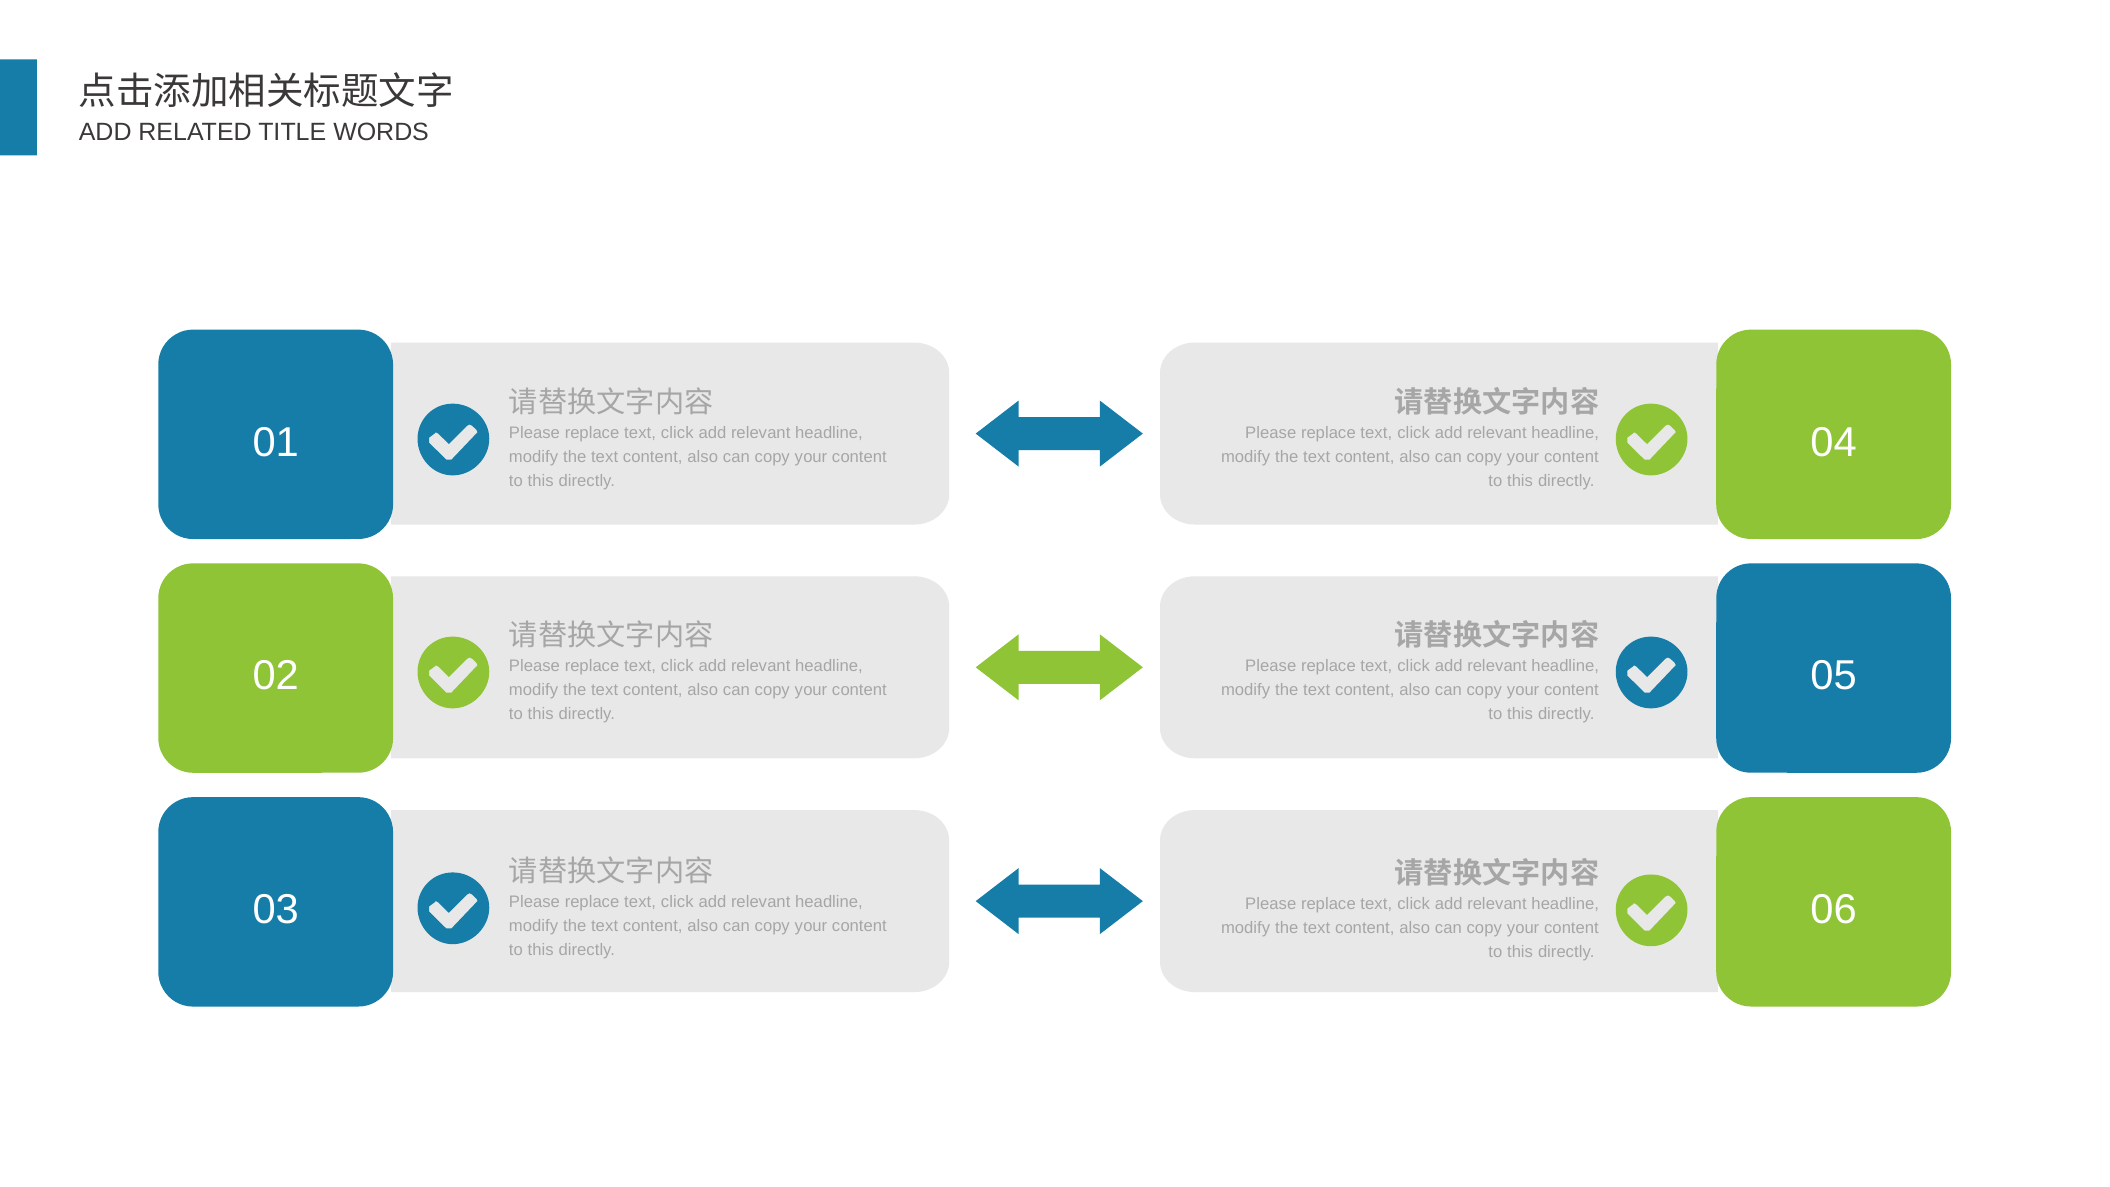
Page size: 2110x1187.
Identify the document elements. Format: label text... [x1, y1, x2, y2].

text_box 请替换文字内容 Please replace text, click add relevant headline, modify the text content, also can copy your content to this directly. [1211, 376, 1600, 490]
text_box 请替换文字内容 Please replace text, click add relevant headline, modify the text content, also can copy your content to this directly. [1211, 609, 1600, 723]
text_box [974, 632, 1145, 703]
text_box 05 [1715, 562, 1953, 774]
text_box 请替换文字内容 Please replace text, click add relevant headline, modify the text content, also can copy your content to this directly. [508, 609, 897, 723]
text_box 01 [157, 328, 395, 541]
text_box [1615, 636, 1688, 709]
text_box 请替换文字内容 Please replace text, click add relevant headline, modify the text content, also can copy your content to this directly. [1211, 847, 1600, 961]
text_box [1158, 575, 1720, 760]
text_box [417, 872, 490, 945]
text_box [390, 575, 951, 760]
text_box ADD RELATED TITLE WORDS [62, 107, 446, 154]
text_box 06 [1715, 796, 1953, 1008]
text_box 02 [157, 562, 395, 774]
text_box [974, 865, 1145, 937]
text_box 点击添加相关标题文字 [62, 59, 470, 121]
text_box [1615, 403, 1688, 476]
text_box 请替换文字内容 Please replace text, click add relevant headline, modify the text content, also can copy your content to this directly. [508, 844, 897, 959]
text_box [417, 636, 490, 709]
text_box [390, 341, 951, 526]
text_box 04 [1715, 328, 1953, 541]
text_box [974, 398, 1145, 469]
text_box [390, 809, 951, 994]
text_box 03 [157, 796, 395, 1008]
text_box [1158, 341, 1720, 526]
text_box [1615, 874, 1688, 947]
text_box [417, 403, 490, 476]
text_box 请替换文字内容 Please replace text, click add relevant headline, modify the text content, also can copy your content to this directly. [508, 376, 897, 490]
text_box [1158, 809, 1720, 994]
